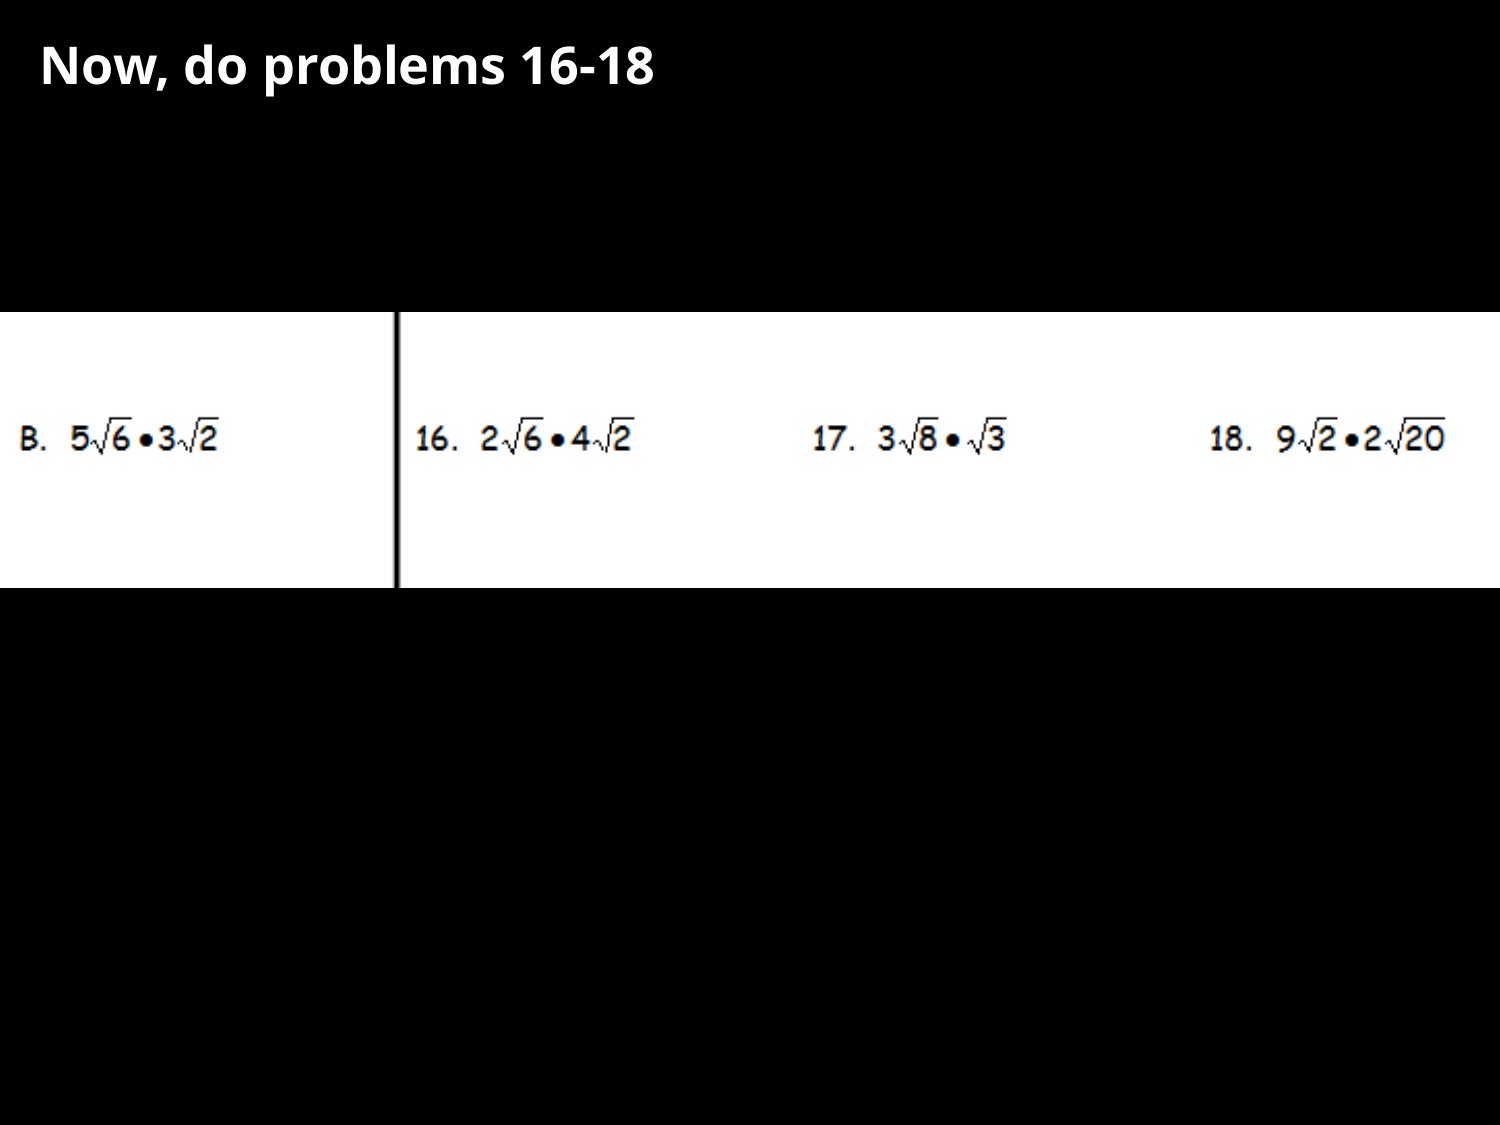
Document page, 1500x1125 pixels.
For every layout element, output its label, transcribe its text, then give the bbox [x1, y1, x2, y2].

picture [0, 312, 1500, 588]
text_box Now, do problems 16-18 [24, 24, 1463, 103]
